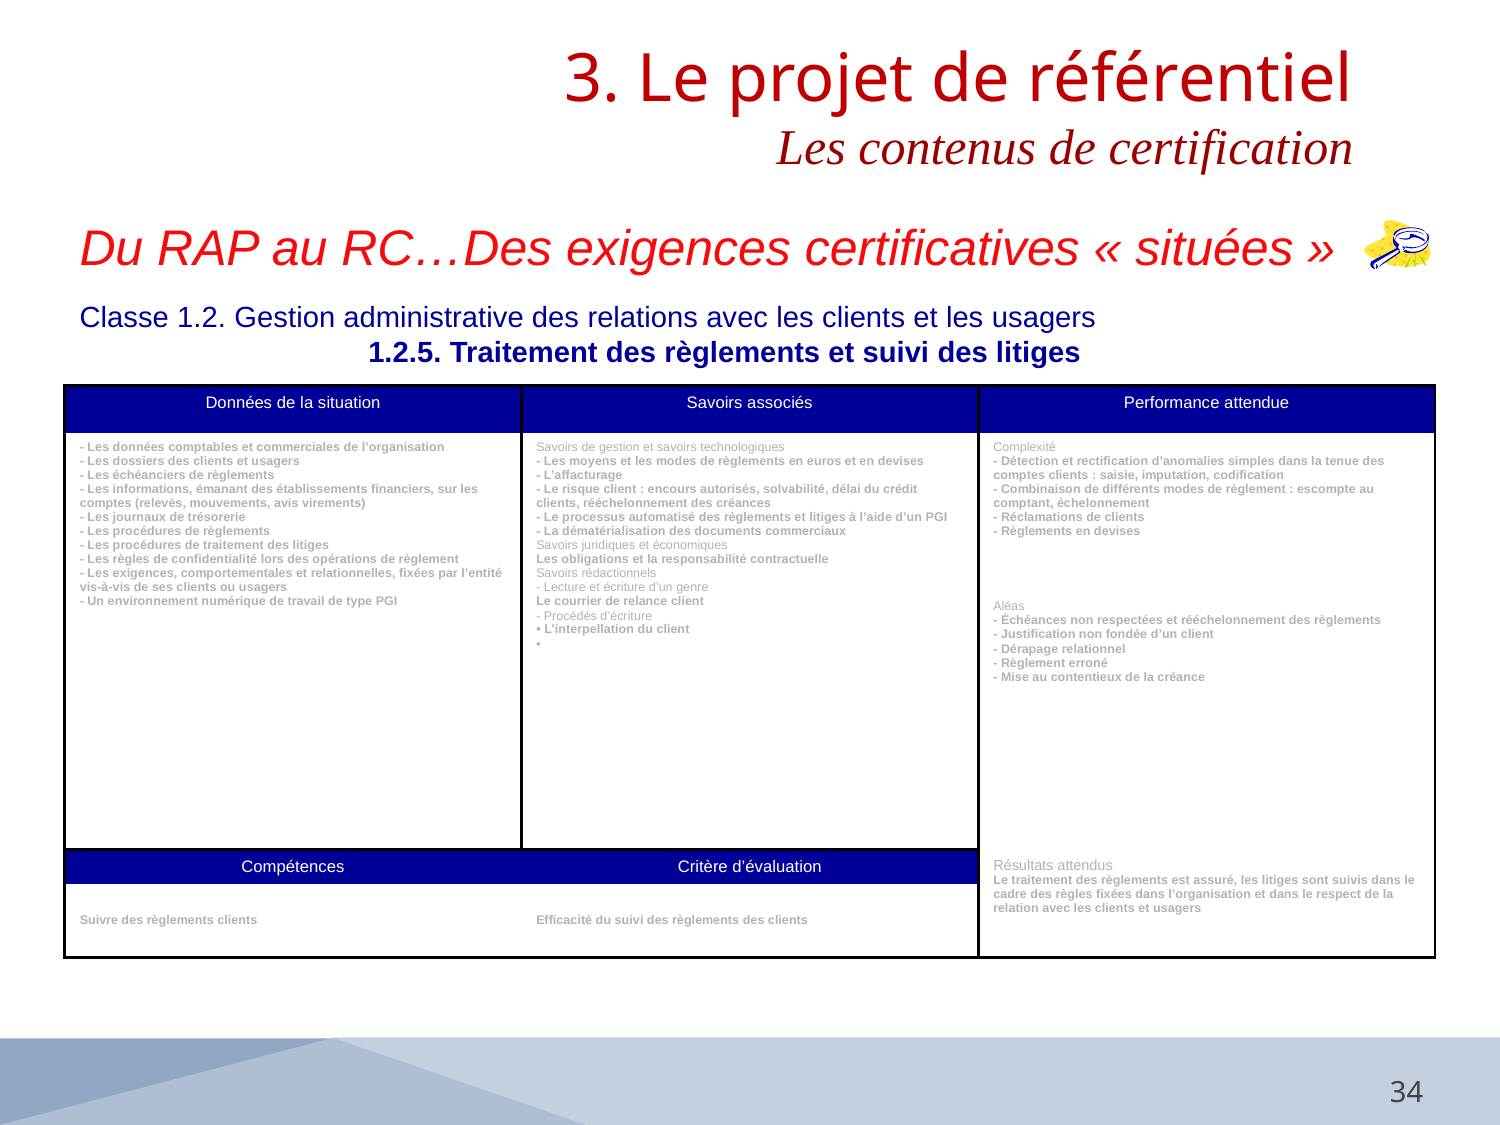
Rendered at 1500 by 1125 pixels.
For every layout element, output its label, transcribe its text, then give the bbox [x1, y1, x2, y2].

table_cell Aléas - Échéances non respectées et rééchelonnement des règlements - Justification non fondée d’un client - Dérapage relationnel - Règlement erroné - Mise au contentieux de la créance [980, 592, 1434, 850]
table_header Savoirs associés [523, 387, 977, 433]
text_box 3. Le projet de référentiel Les contenus de certification [134, 59, 1369, 150]
table_cell Compétences [66, 851, 521, 884]
text_box Classe 1.2. Gestion administrative des relations avec les clients et les usagers 1.2.5. Traitement des règlements et suivi des litiges [64, 291, 1329, 376]
table_cell Savoirs de gestion et savoirs technologiques - Les moyens et les modes de règlements en euros et en devises - L’affacturage - Le risque client : encours autorisés, solvabilité, délai du crédit clients, rééchelonnement des créances - Le processus automatisé des règlements et litiges à l’aide d’un PGI - La dématérialisation des documents commerciaux Savoirs juridiques et économiques Les obligations et la responsabilité contractuelle Savoirs rédactionnels - Lecture et écriture d’un genre Le courrier de relance client - Procédés d’écriture • L’interpellation du client • [523, 433, 977, 848]
table_cell - Les données comptables et commerciales de l’organisation - Les dossiers des clients et usagers - Les échéanciers de règlements - Les informations, émanant des établissements financiers, sur les comptes (relevés, mouvements, avis virements) - Les journaux de trésorerie - Les procédures de règlements - Les procédures de traitement des litiges - Les règles de confidentialité lors des opérations de règlement - Les exigences, comportementales et relationnelles, fixées par l’entité vis-à-vis de ses clients ou usagers - Un environnement numérique de travail de type PGI [66, 433, 520, 848]
table_header Données de la situation [66, 387, 520, 433]
table_cell Suivre des règlements clients [66, 884, 521, 956]
table_cell Critère d’évaluation [521, 851, 977, 884]
text_box 34 [1277, 1066, 1439, 1125]
table_cell Complexité - Détection et rectification d’anomalies simples dans la tenue des comptes clients : saisie, imputation, codification - Combinaison de différents modes de règlement : escompte au comptant, échelonnement - Réclamations de clients - Règlements en devises [980, 433, 1434, 592]
table_cell Résultats attendus Le traitement des règlements est assuré, les litiges sont suivis dans le cadre des règles fixées dans l’organisation et dans le respect de la relation avec les clients et usagers [980, 850, 1434, 956]
text_box Du RAP au RC…Des exigences certificatives « situées » [64, 208, 1415, 279]
table_header Performance attendue [980, 387, 1434, 433]
picture [1364, 219, 1431, 270]
table_cell Efficacité du suivi des règlements des clients [521, 884, 977, 956]
